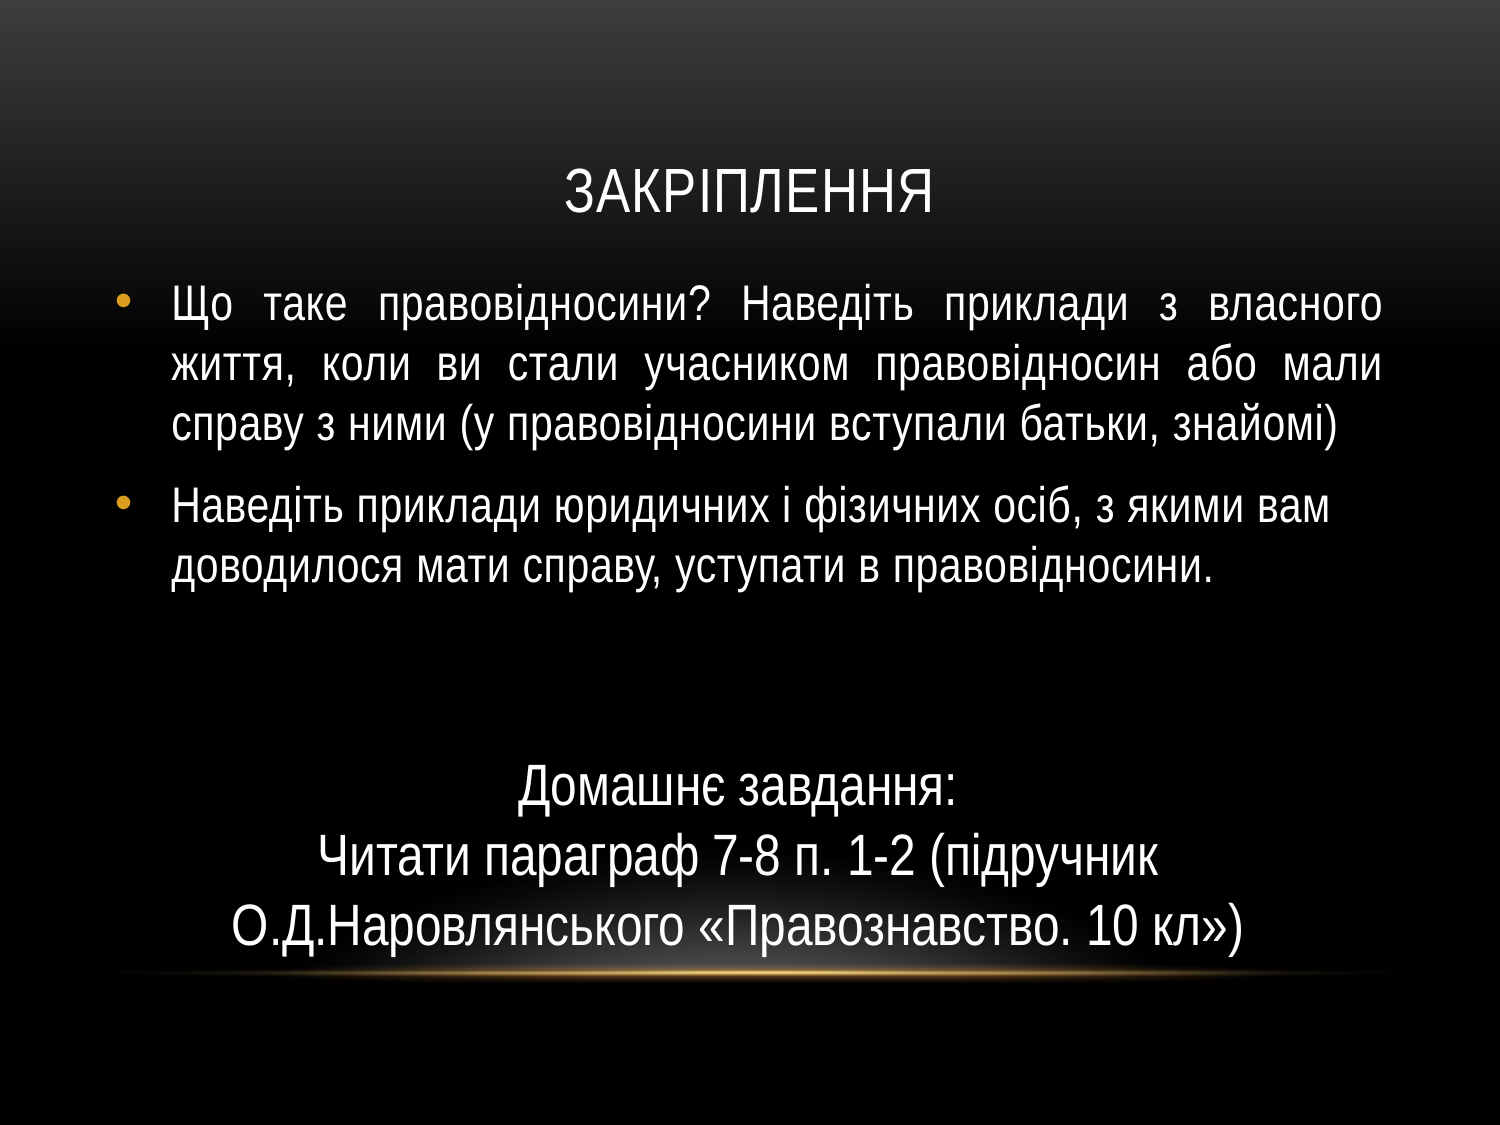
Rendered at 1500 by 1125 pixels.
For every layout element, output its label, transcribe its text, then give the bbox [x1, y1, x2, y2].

list Що таке правовідносини? Наведіть приклади з власного життя, коли ви стали учасником правовідносин або мали справу з ними (у правовідносини вступали батьки, знайомі) Наведіть приклади юридичних і фізичних осіб, з якими вам доводилося мати справу, уступати в правовідносини. [99, 262, 1400, 938]
title Закріплення [99, 45, 1400, 233]
text_box Домашнє завдання: Читати параграф 7-8 п. 1-2 (підручник О.Д.Наровлянського «Правознавство. 10 кл») [135, 739, 1341, 965]
picture [0, 0, 1500, 1125]
